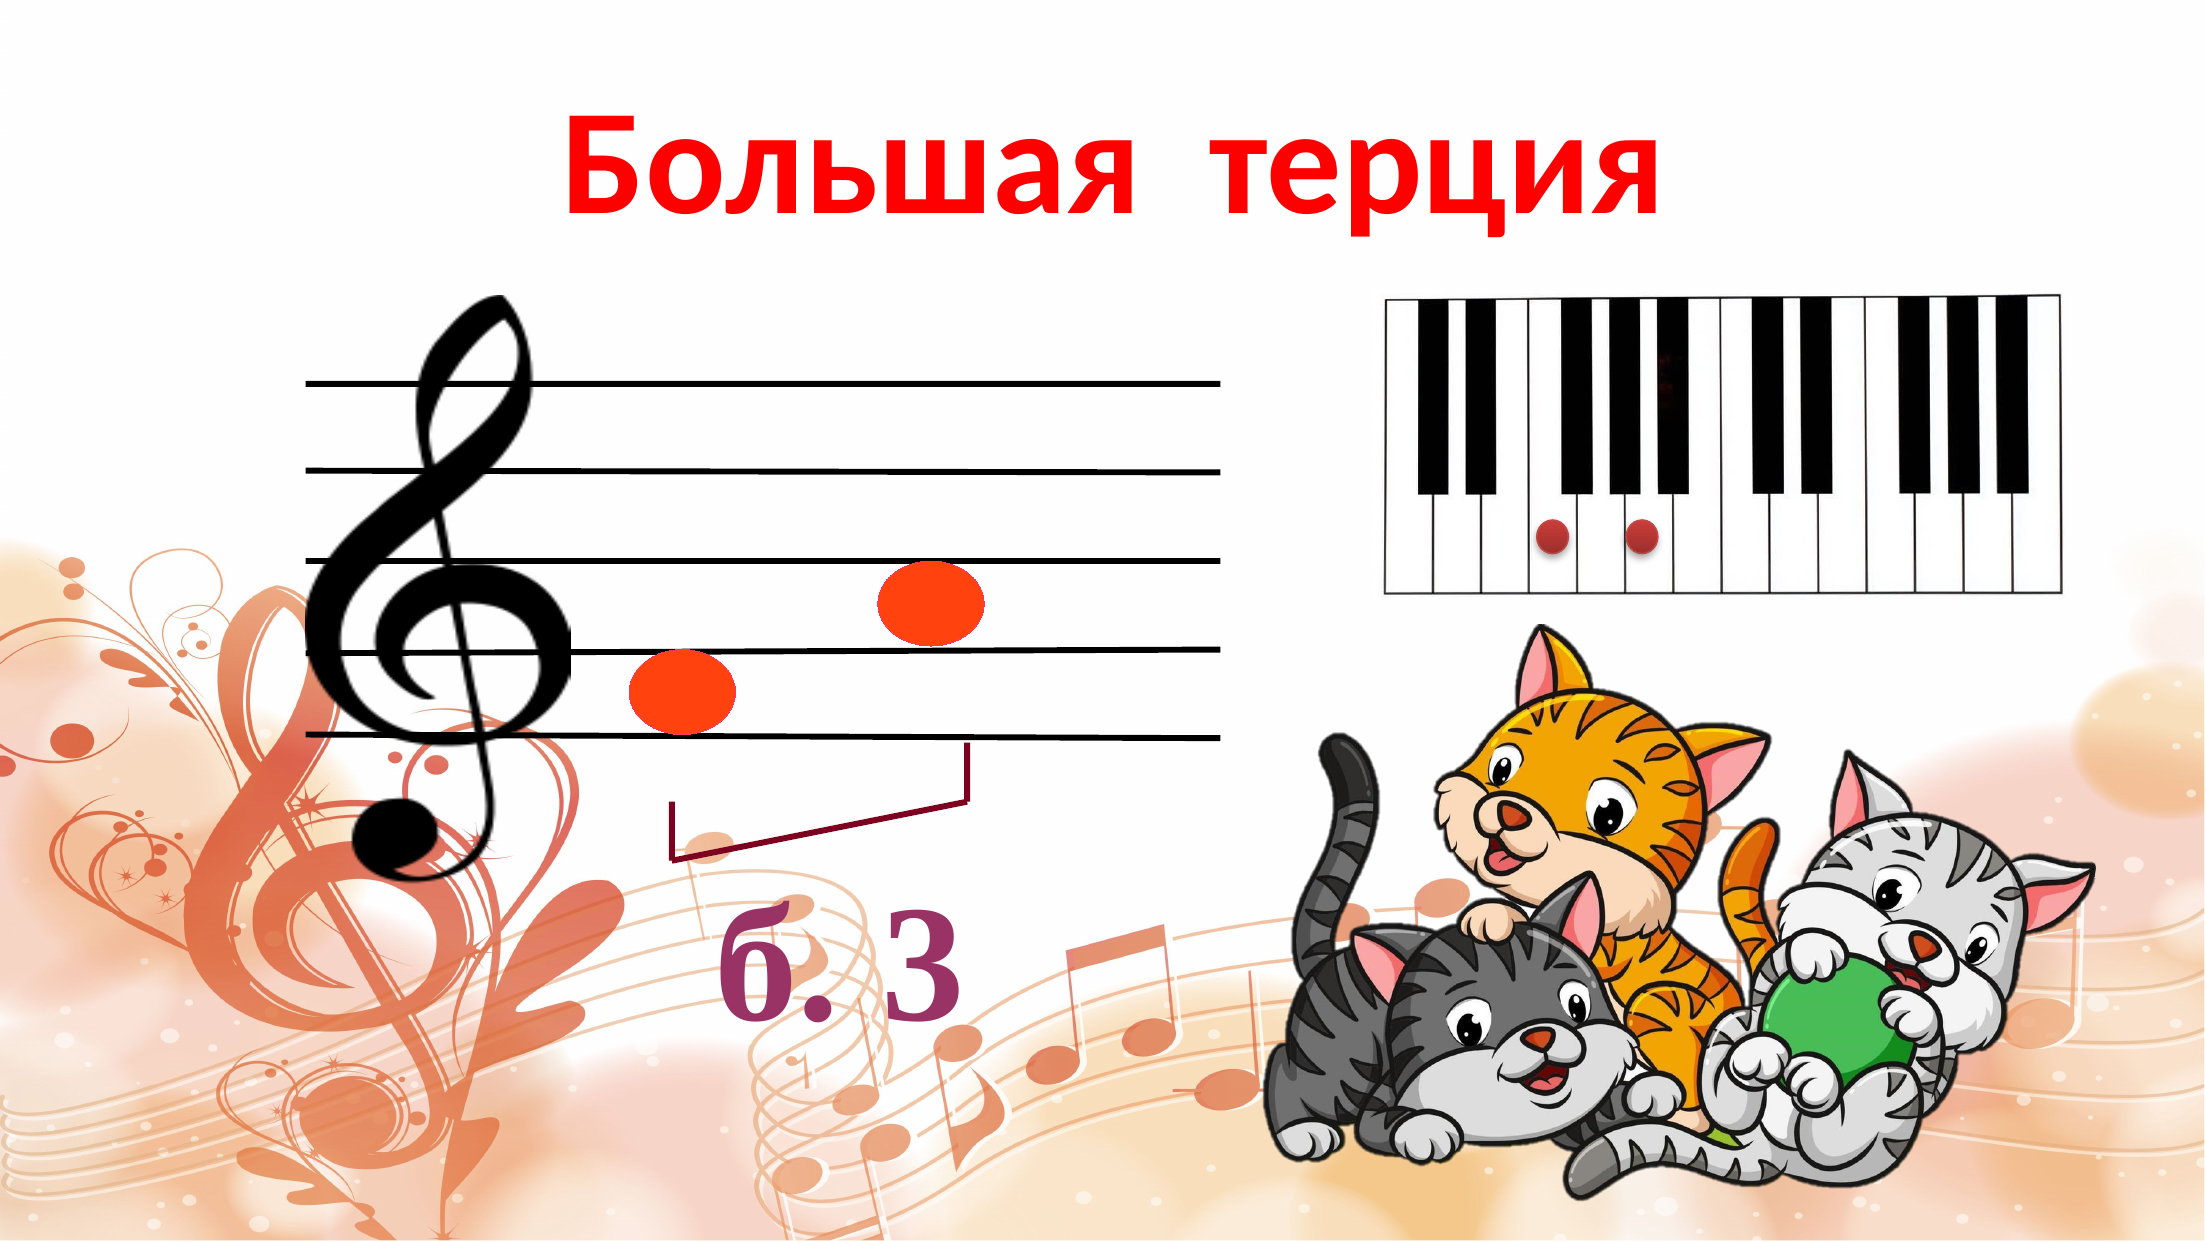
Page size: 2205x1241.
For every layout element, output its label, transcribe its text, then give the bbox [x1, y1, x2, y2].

text_box [877, 561, 985, 647]
picture [0, 0, 2205, 1241]
text_box Большая терция [547, 56, 1720, 238]
text_box [629, 649, 736, 735]
text_box б. 3 [699, 846, 996, 986]
